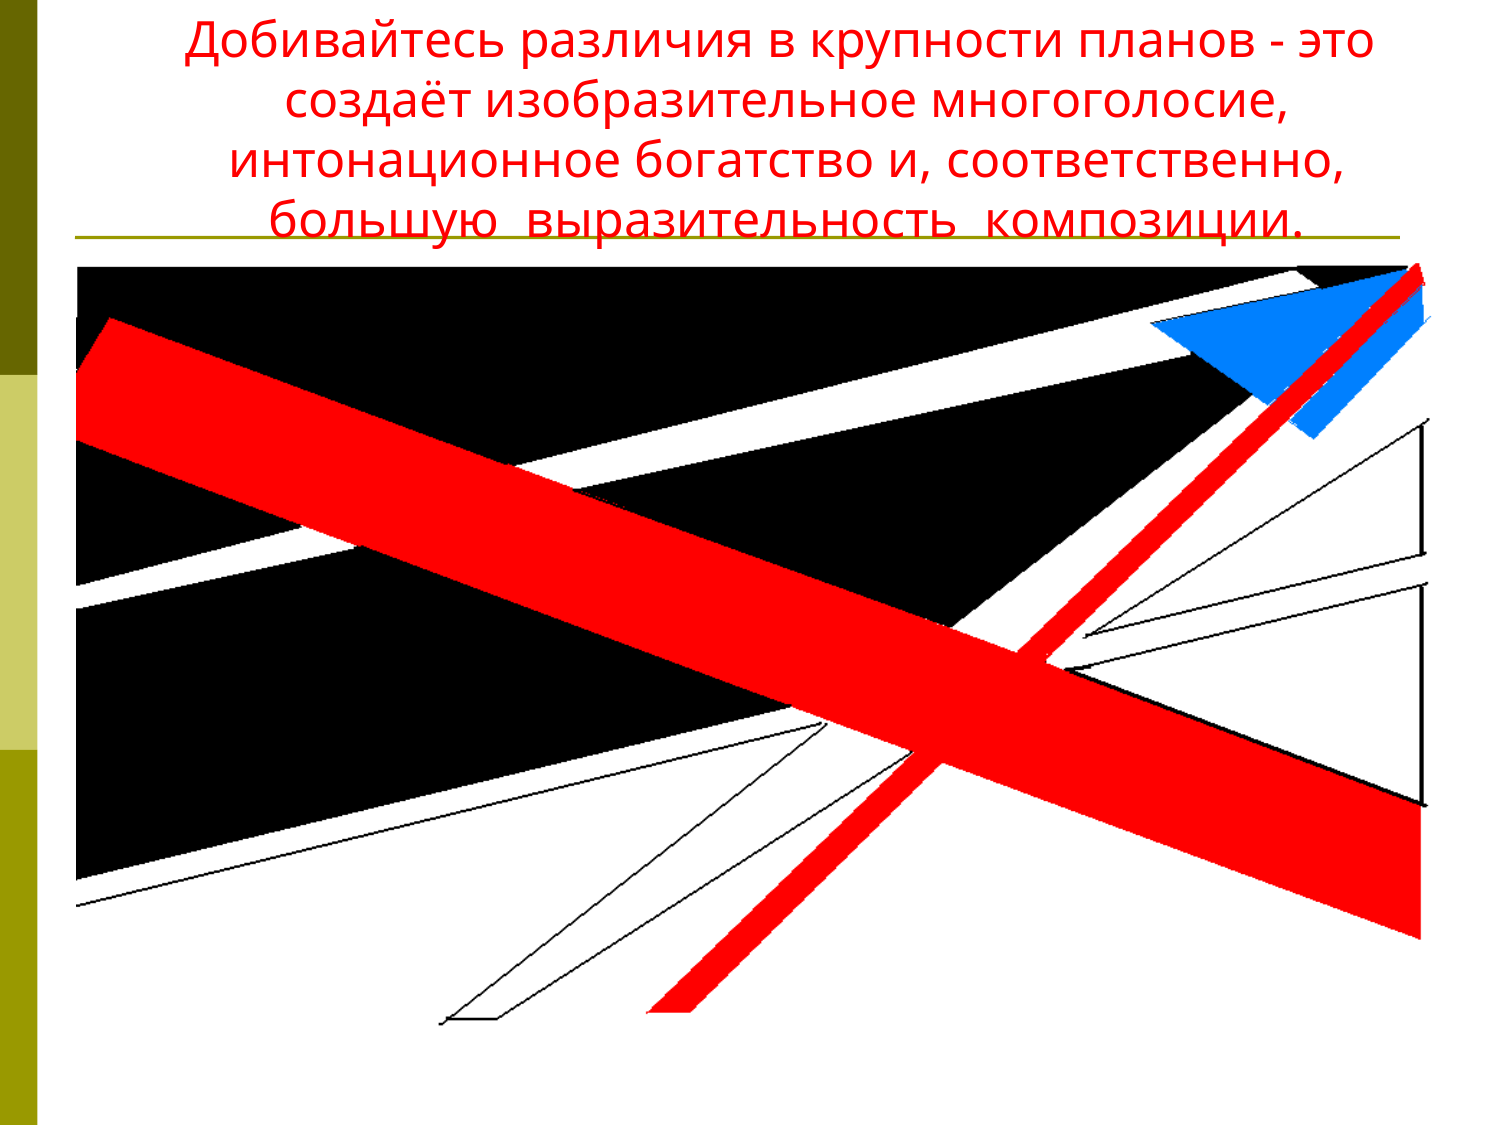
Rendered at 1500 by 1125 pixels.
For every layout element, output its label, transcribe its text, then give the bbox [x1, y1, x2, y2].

title Добивайтесь различия в крупности планов - это создаёт изобразительное многоголосие, интонационное богатство и, соответственно, большую выразительность композиции. [111, 0, 1463, 256]
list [76, 262, 1448, 1125]
